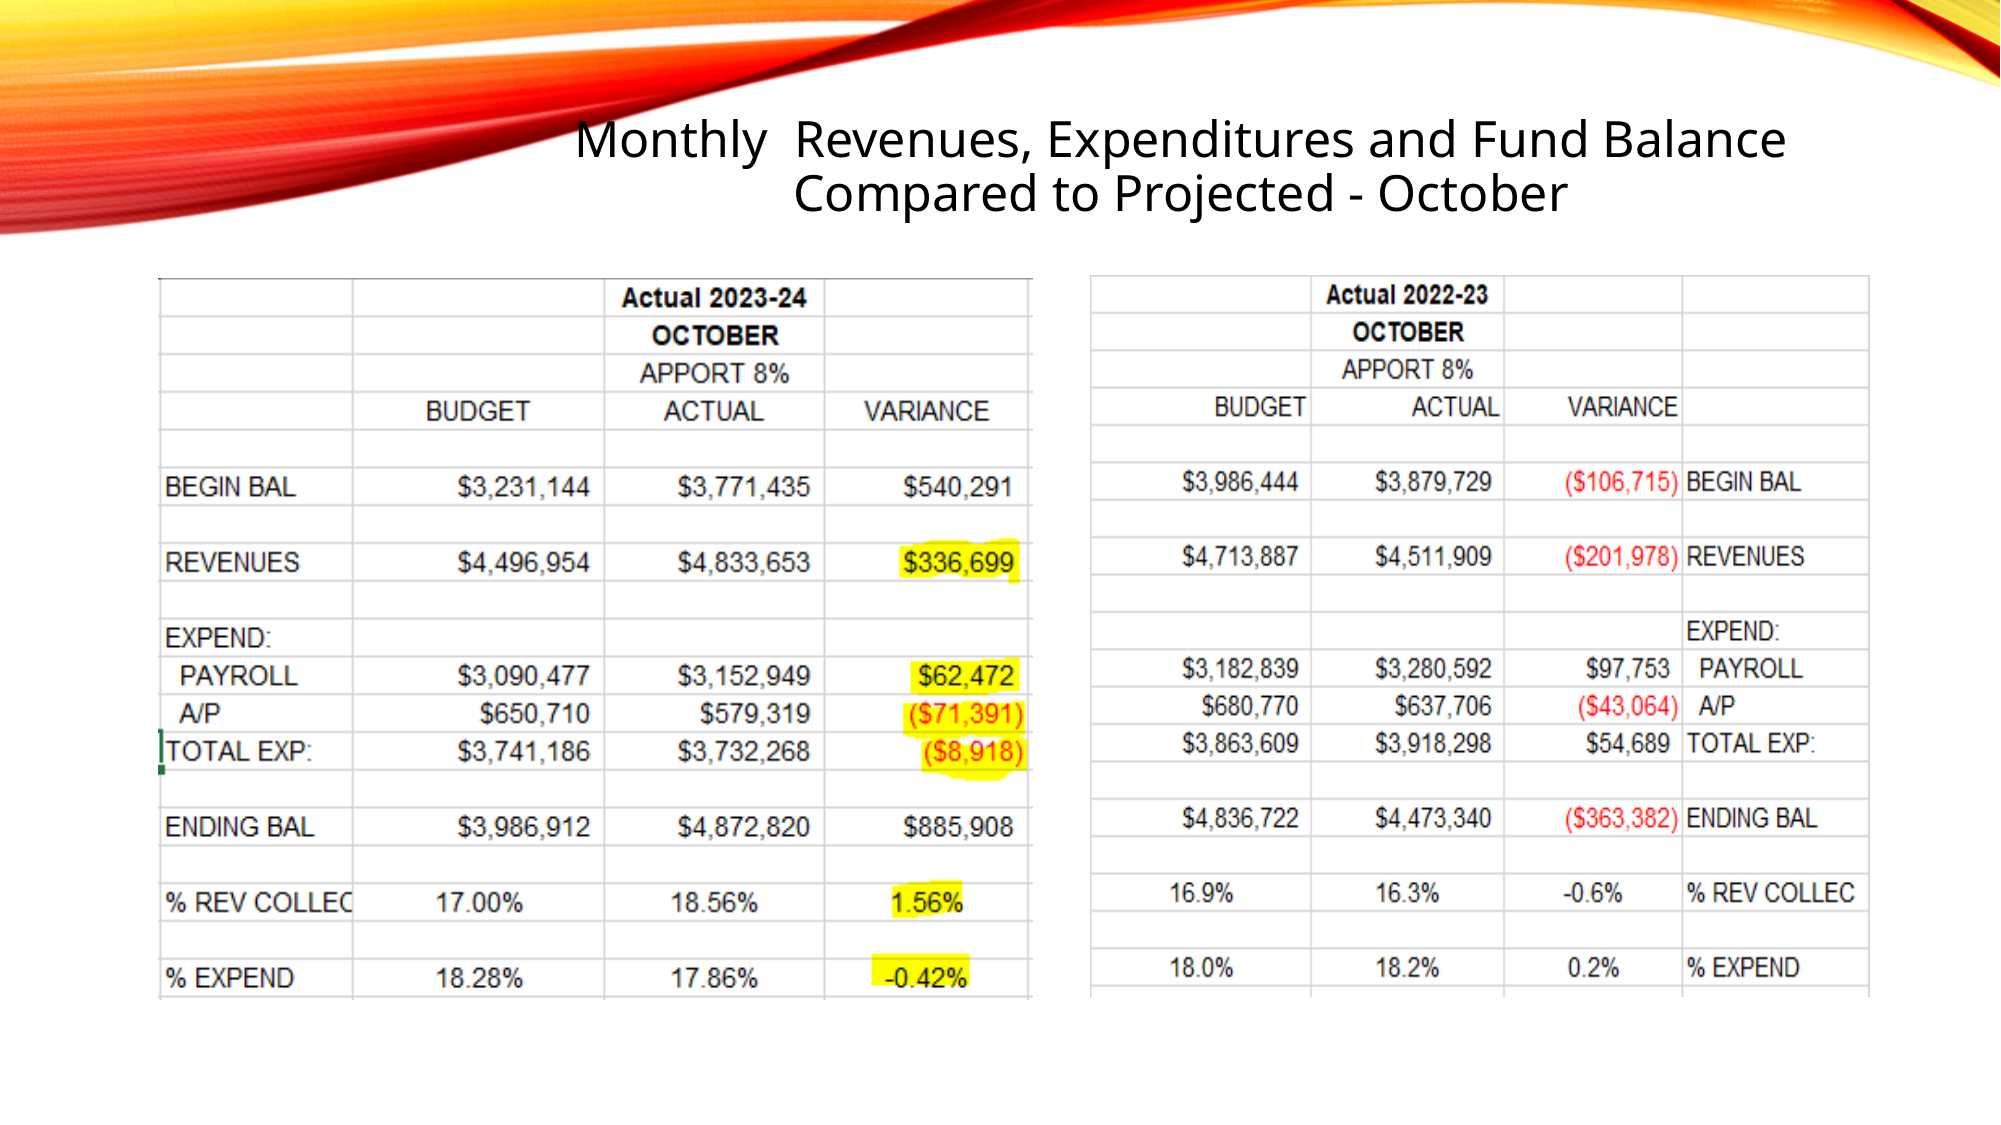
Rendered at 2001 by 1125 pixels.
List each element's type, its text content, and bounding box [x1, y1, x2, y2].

picture [1089, 275, 1870, 997]
picture [157, 278, 1033, 1001]
picture [0, 0, 2000, 237]
title Monthly Revenues, Expenditures and Fund Balance Compared to Projected - October [474, 73, 1888, 264]
